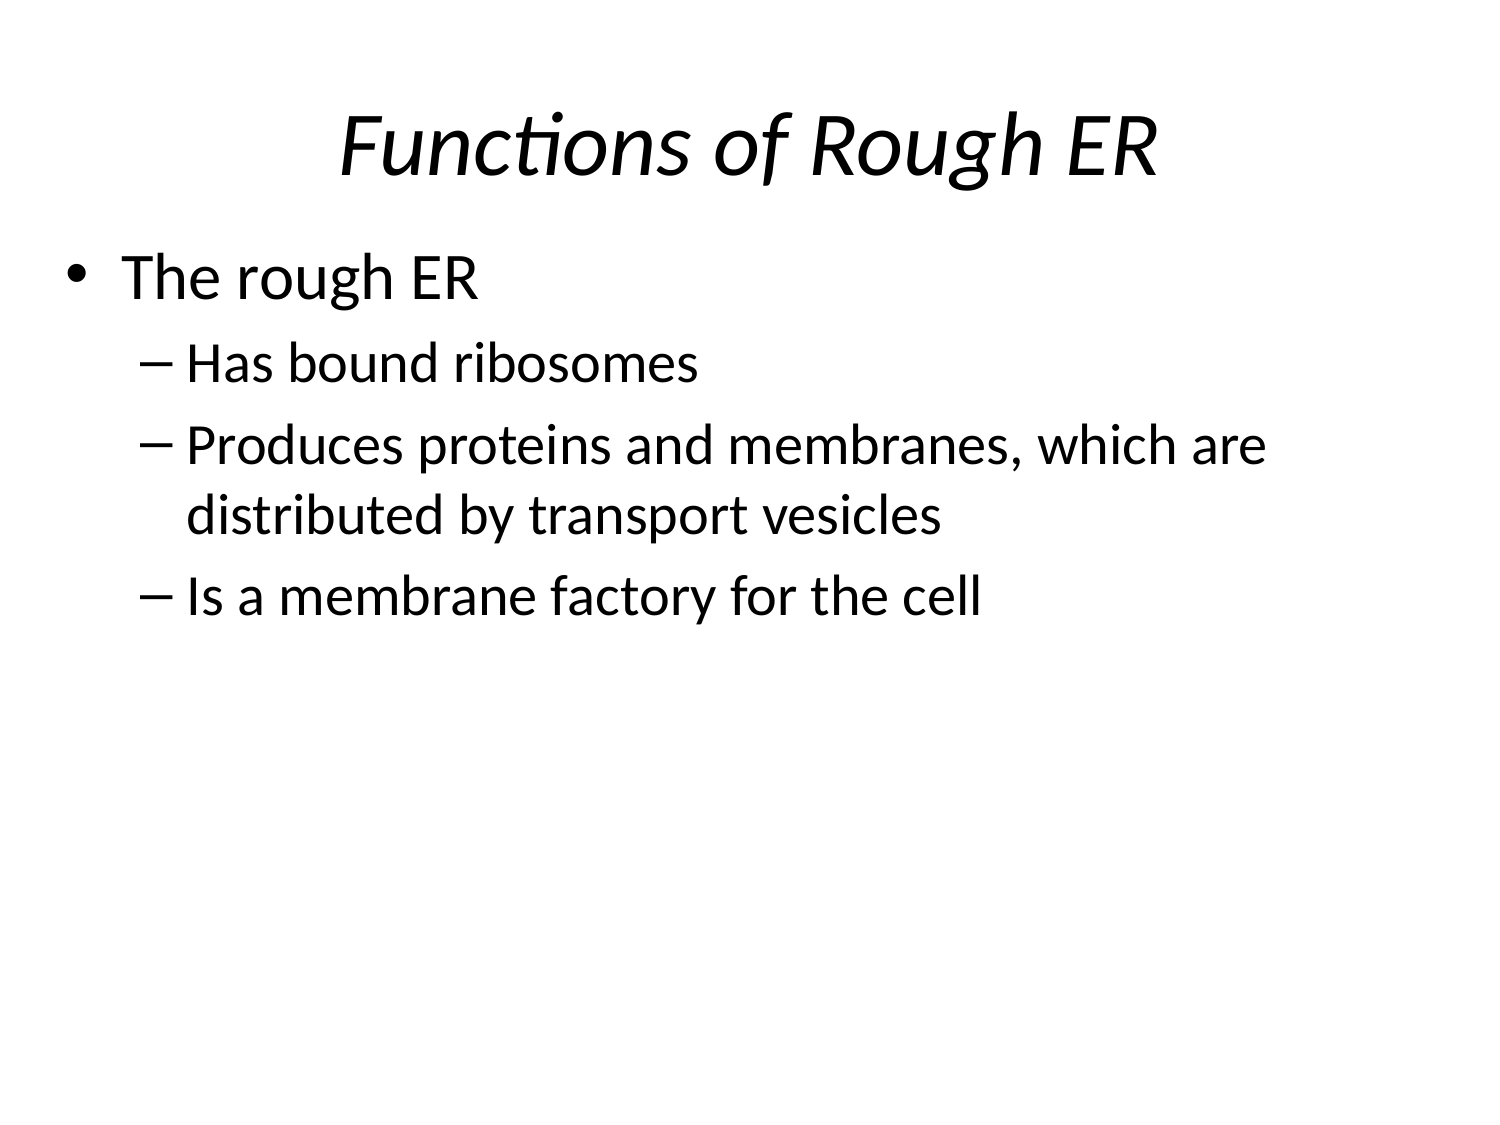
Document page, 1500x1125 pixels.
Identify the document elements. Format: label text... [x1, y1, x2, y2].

list The rough ER Has bound ribosomes Produces proteins and membranes, which are distributed by transport vesicles Is a membrane factory for the cell [50, 224, 1450, 748]
title Functions of Rough ER [75, 45, 1425, 224]
